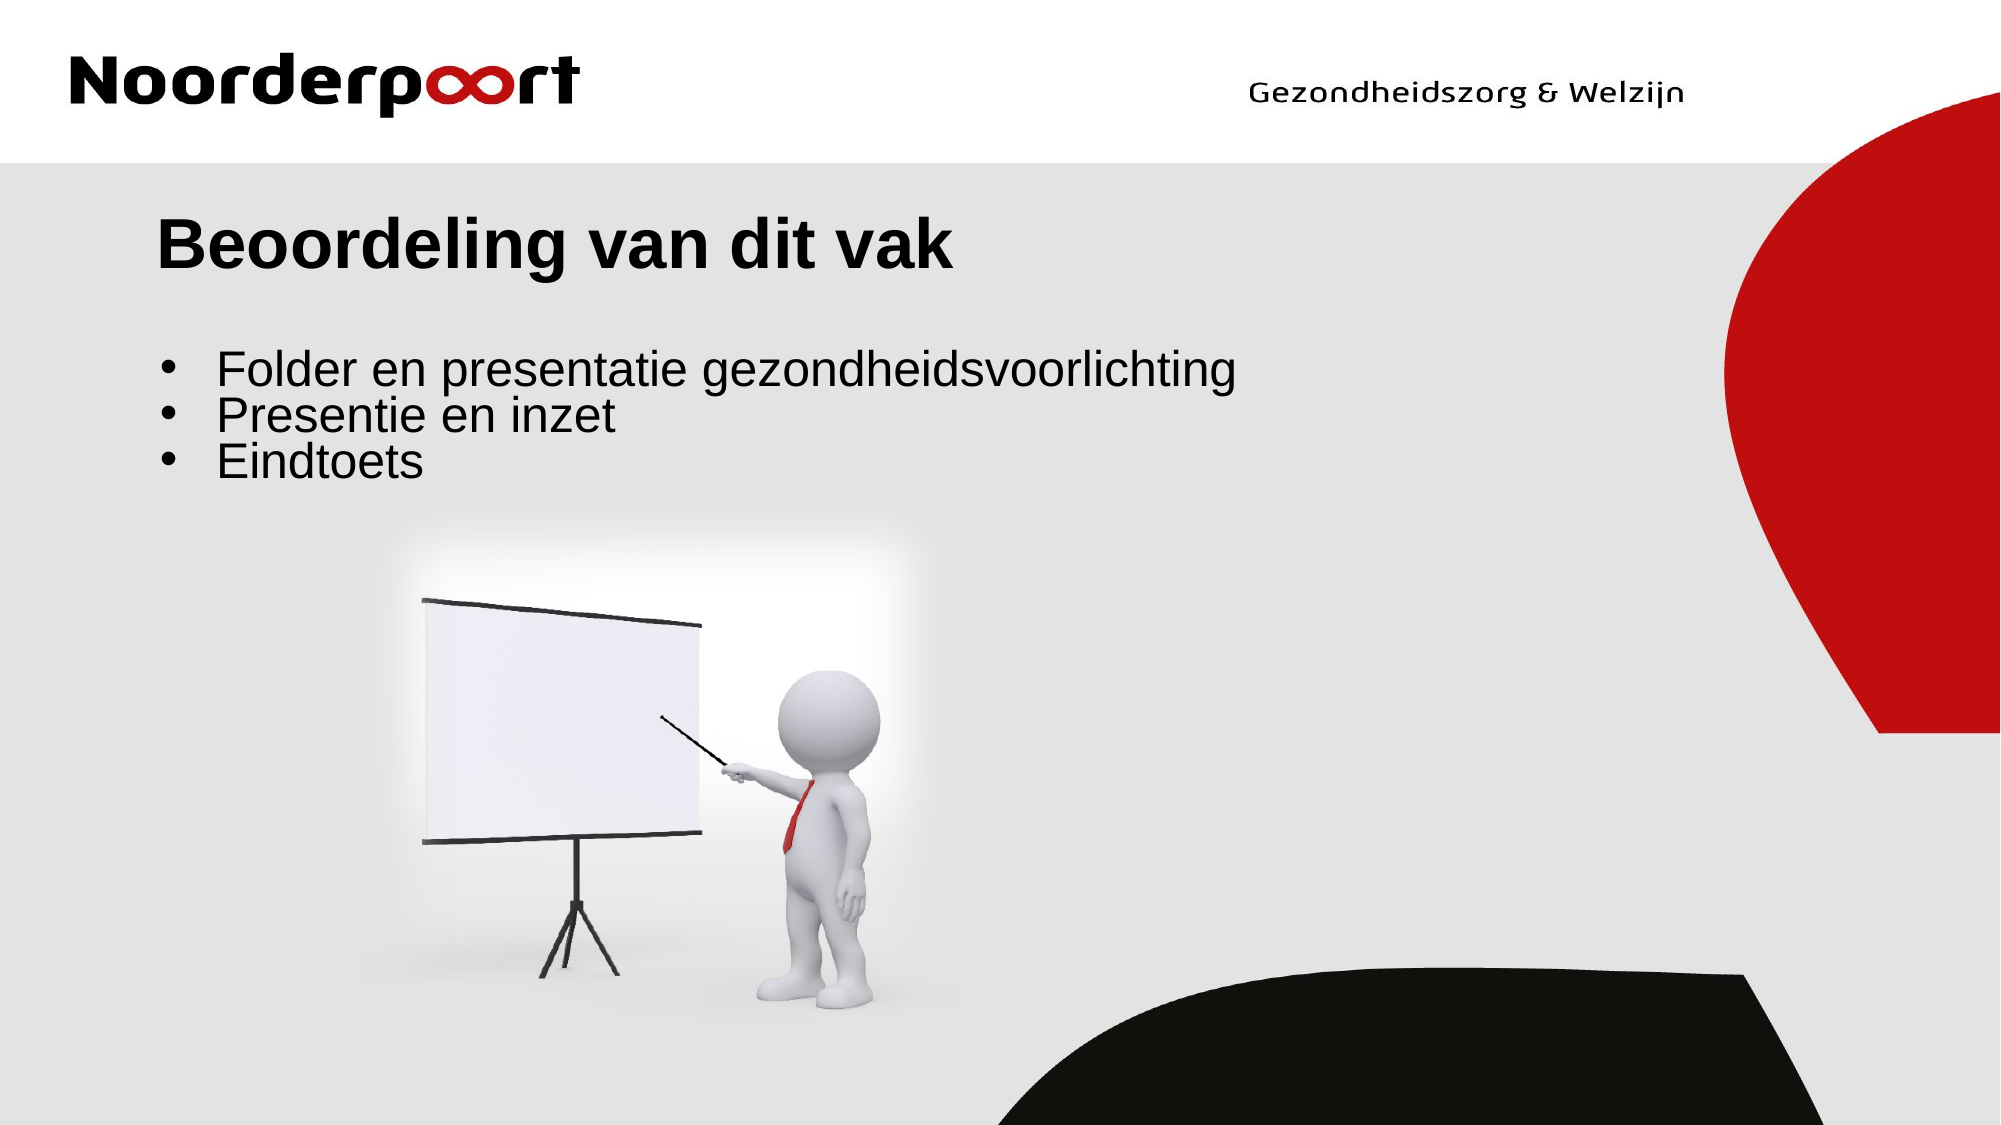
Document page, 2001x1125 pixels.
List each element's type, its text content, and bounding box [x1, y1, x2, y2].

list Folder en presentatie gezondheidsvoorlichting Presentie en inzet Eindtoets [144, 343, 1723, 927]
picture [0, 0, 2001, 1125]
title Beoordeling van dit vak [141, 187, 1720, 294]
